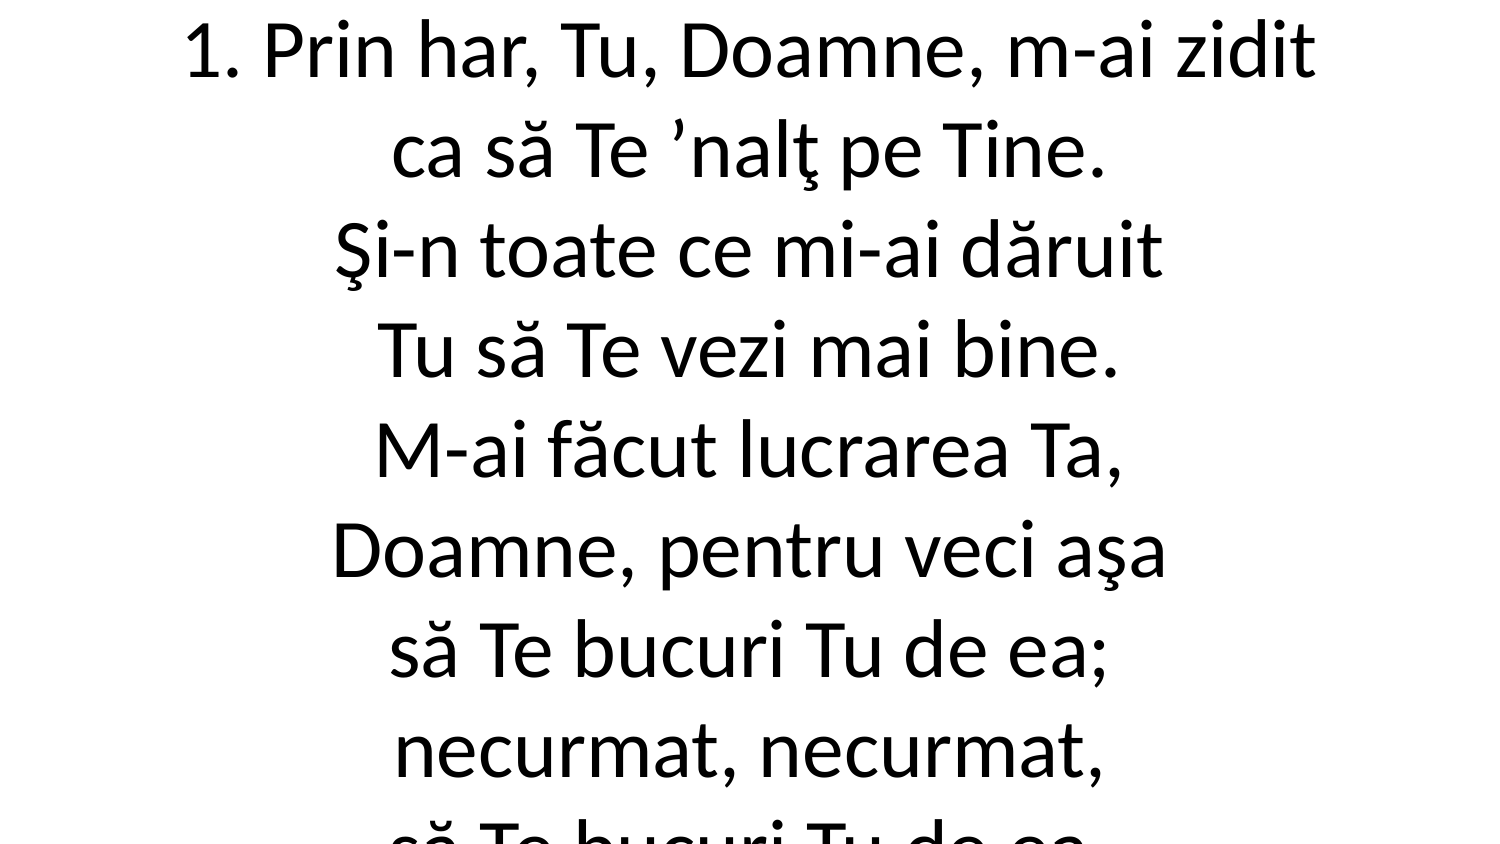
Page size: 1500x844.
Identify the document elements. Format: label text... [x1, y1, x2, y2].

text_box 1. Prin har, Tu, Doamne, m-ai zidit ca să Te ʼnalţ pe Tine. Şi-n toate ce mi-ai dăruit Tu să Te vezi mai bine. M-ai făcut lucrarea Ta, Doamne, pentru veci aşa să Te bucuri Tu de ea; necurmat, necurmat, să Te bucuri Tu de ea. [165, 0, 1334, 844]
